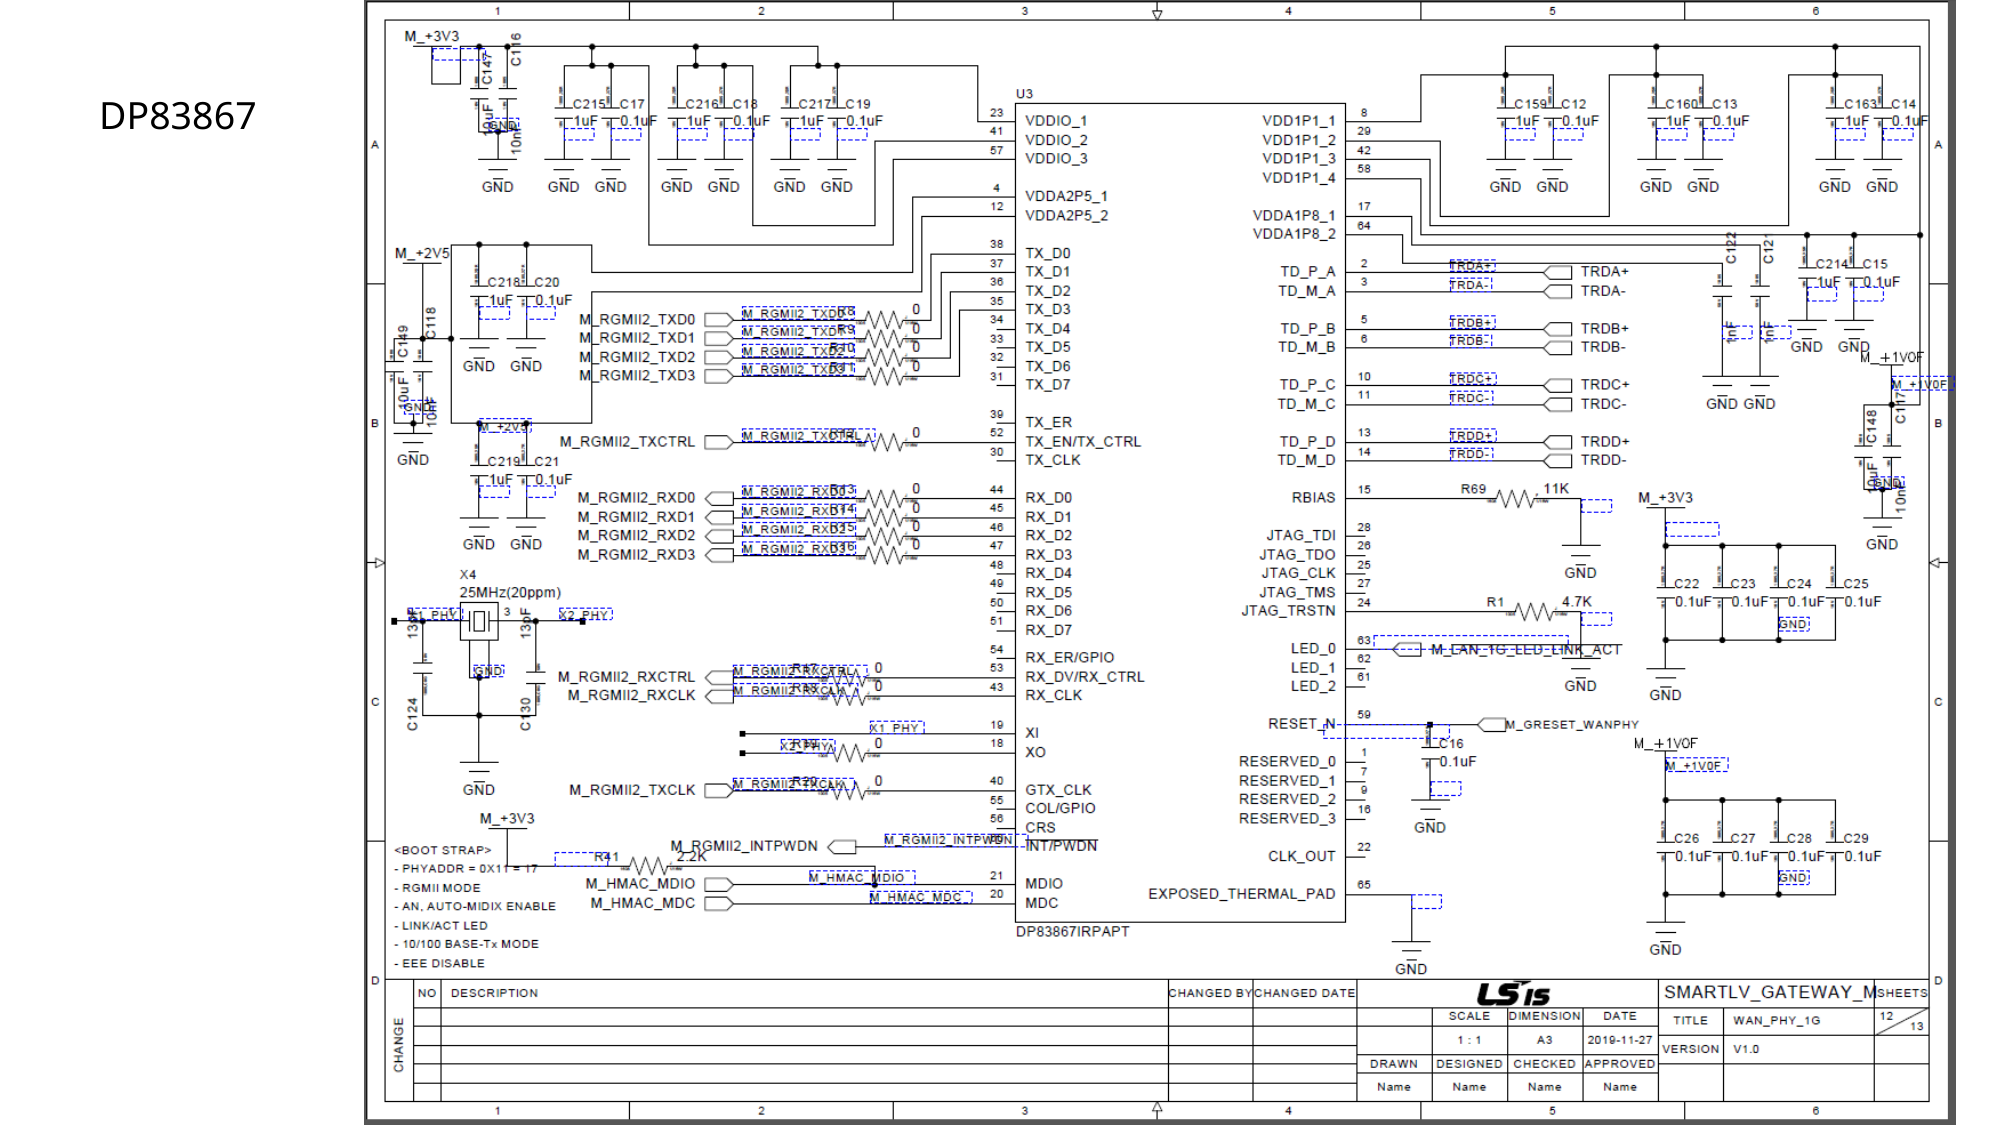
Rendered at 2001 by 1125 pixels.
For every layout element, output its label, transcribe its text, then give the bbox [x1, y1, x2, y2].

picture [364, 0, 1956, 1125]
text_box DP83867 [84, 84, 272, 145]
